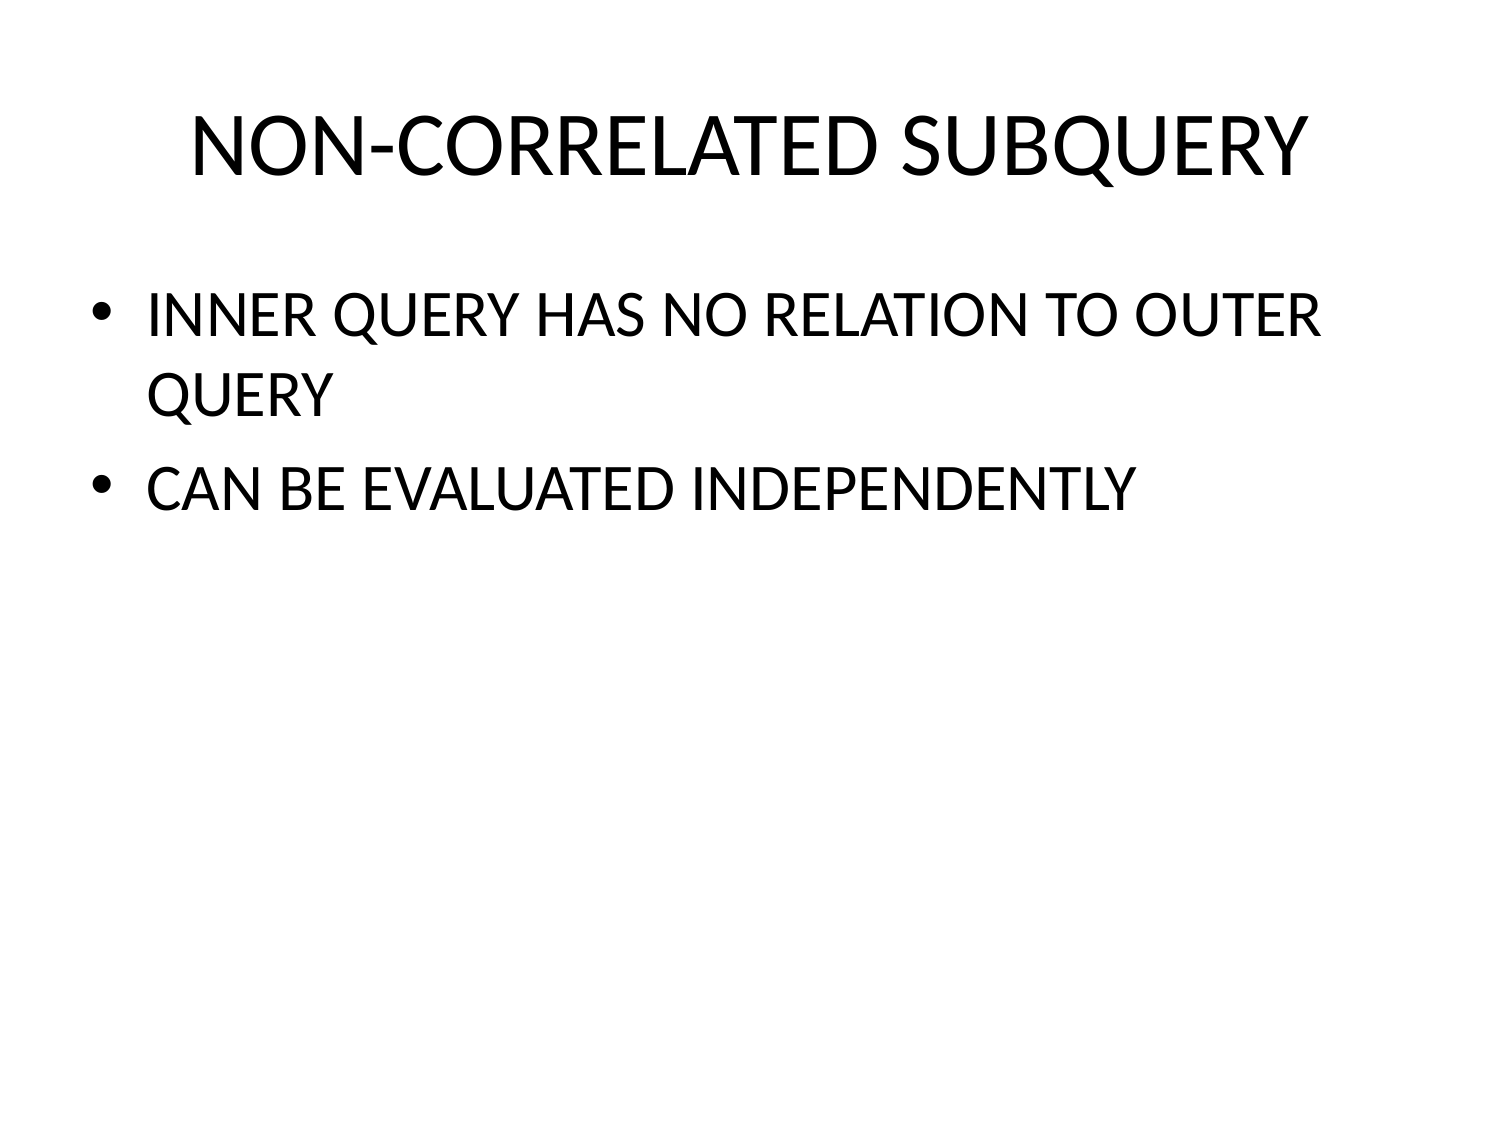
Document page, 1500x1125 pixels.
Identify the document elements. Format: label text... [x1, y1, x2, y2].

title NON-CORRELATED SUBQUERY [75, 45, 1425, 233]
list INNER QUERY HAS NO RELATION TO OUTER QUERY CAN BE EVALUATED INDEPENDENTLY [75, 262, 1425, 1005]
